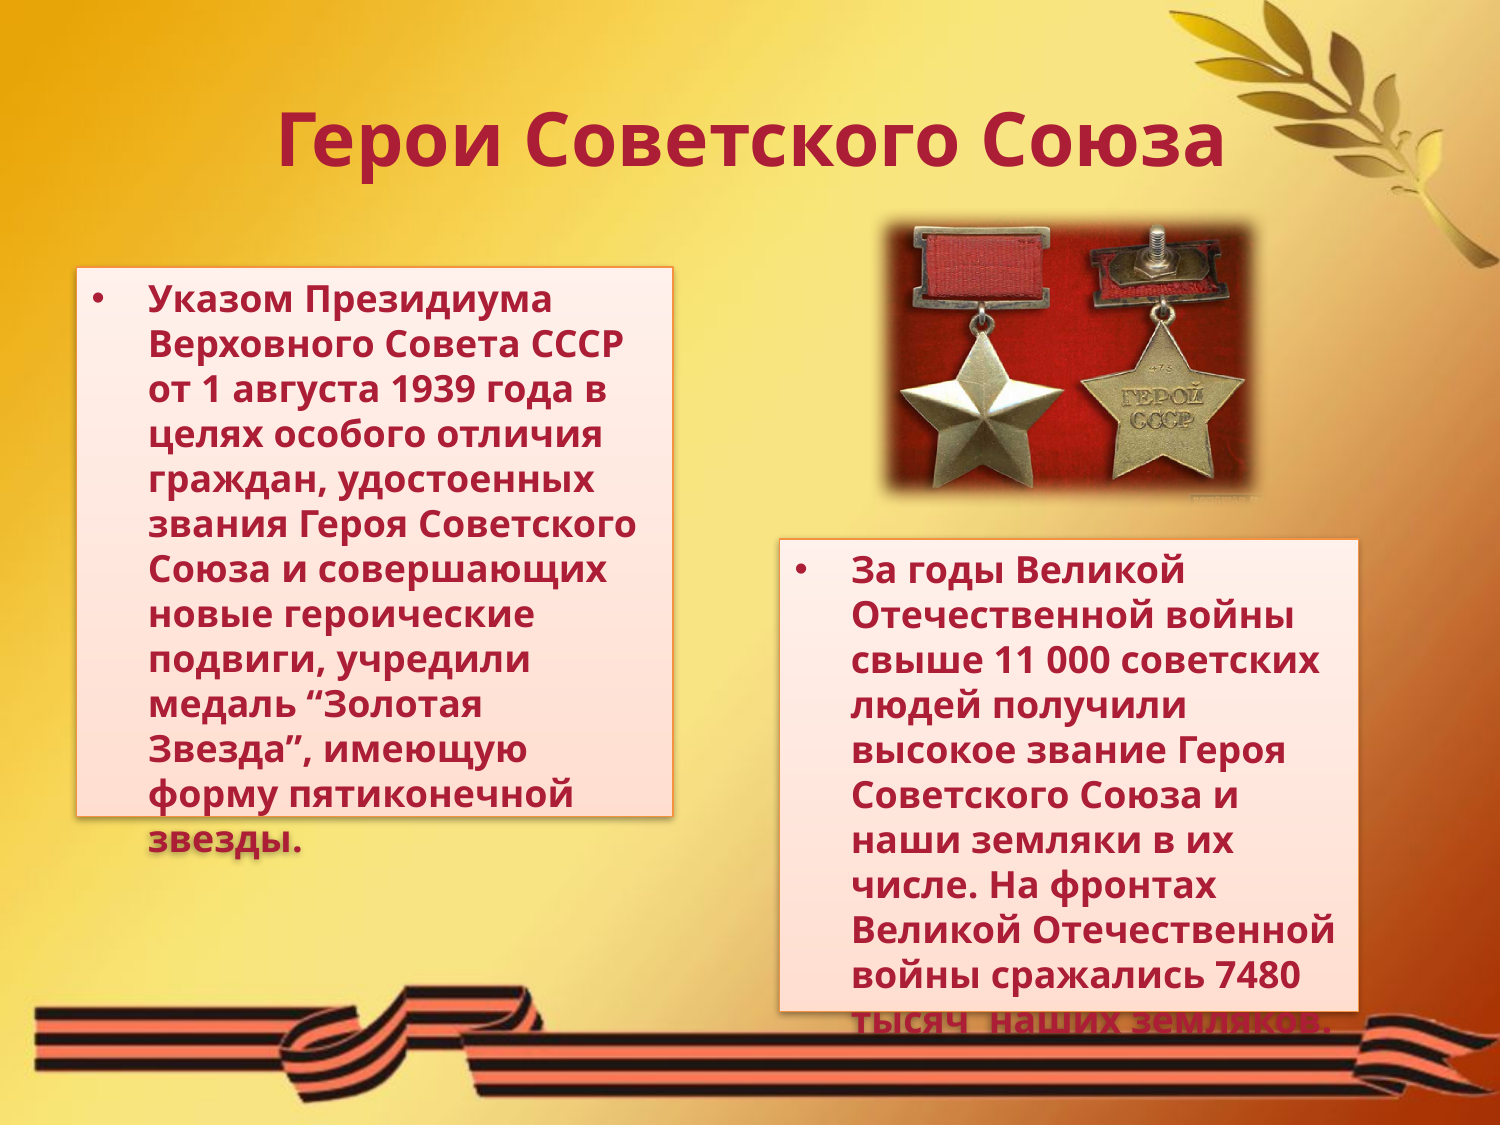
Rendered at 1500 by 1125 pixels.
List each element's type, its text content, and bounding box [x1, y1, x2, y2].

title Герои Советского Союза [76, 42, 1427, 231]
list Указом Президиума Верховного Совета СССР от 1 августа 1939 года в целях особого отличия граждан, удостоенных звания Героя Советского Союза и совершающих новые героические подвиги, учредили медаль “Золотая Звезда”, имеющую форму пятиконечной звезды. [76, 266, 674, 817]
picture [0, 0, 1500, 1125]
list За годы Великой Отечественной войны свыше 11 000 советских людей получили высокое звание Героя Советского Союза и наши земляки в их числе. На фронтах Великой Отечественной войны сражались 7480 тысяч наших земляков. [779, 538, 1359, 1012]
